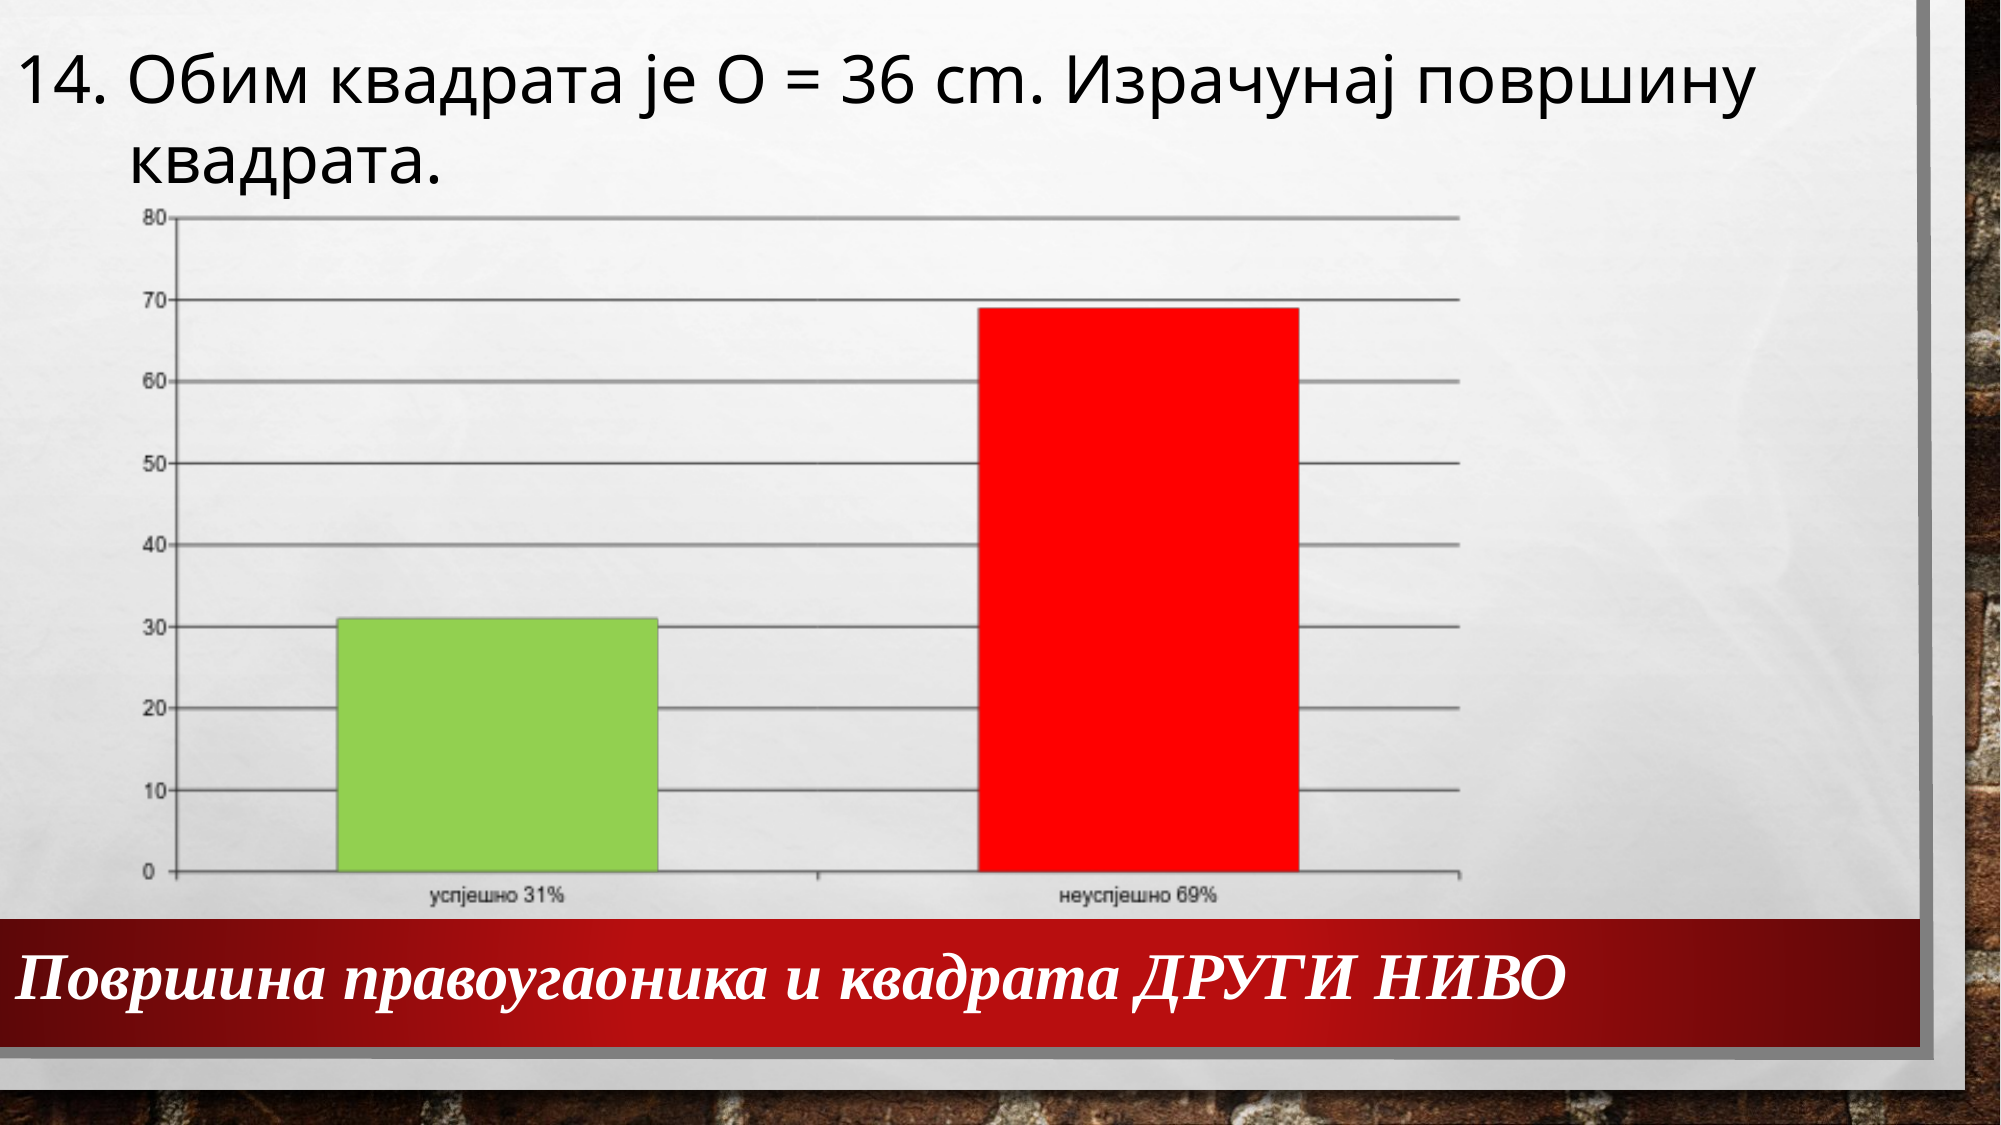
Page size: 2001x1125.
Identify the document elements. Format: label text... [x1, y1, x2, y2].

picture [0, 198, 1921, 1048]
title 14. Обим квадрата је О = 36 cm. Израчунај површину квадрата. [0, 0, 2000, 234]
text_box Површина правоугаоника и квадрата ДРУГИ НИВО [0, 924, 1800, 1021]
picture [0, 0, 2001, 1125]
